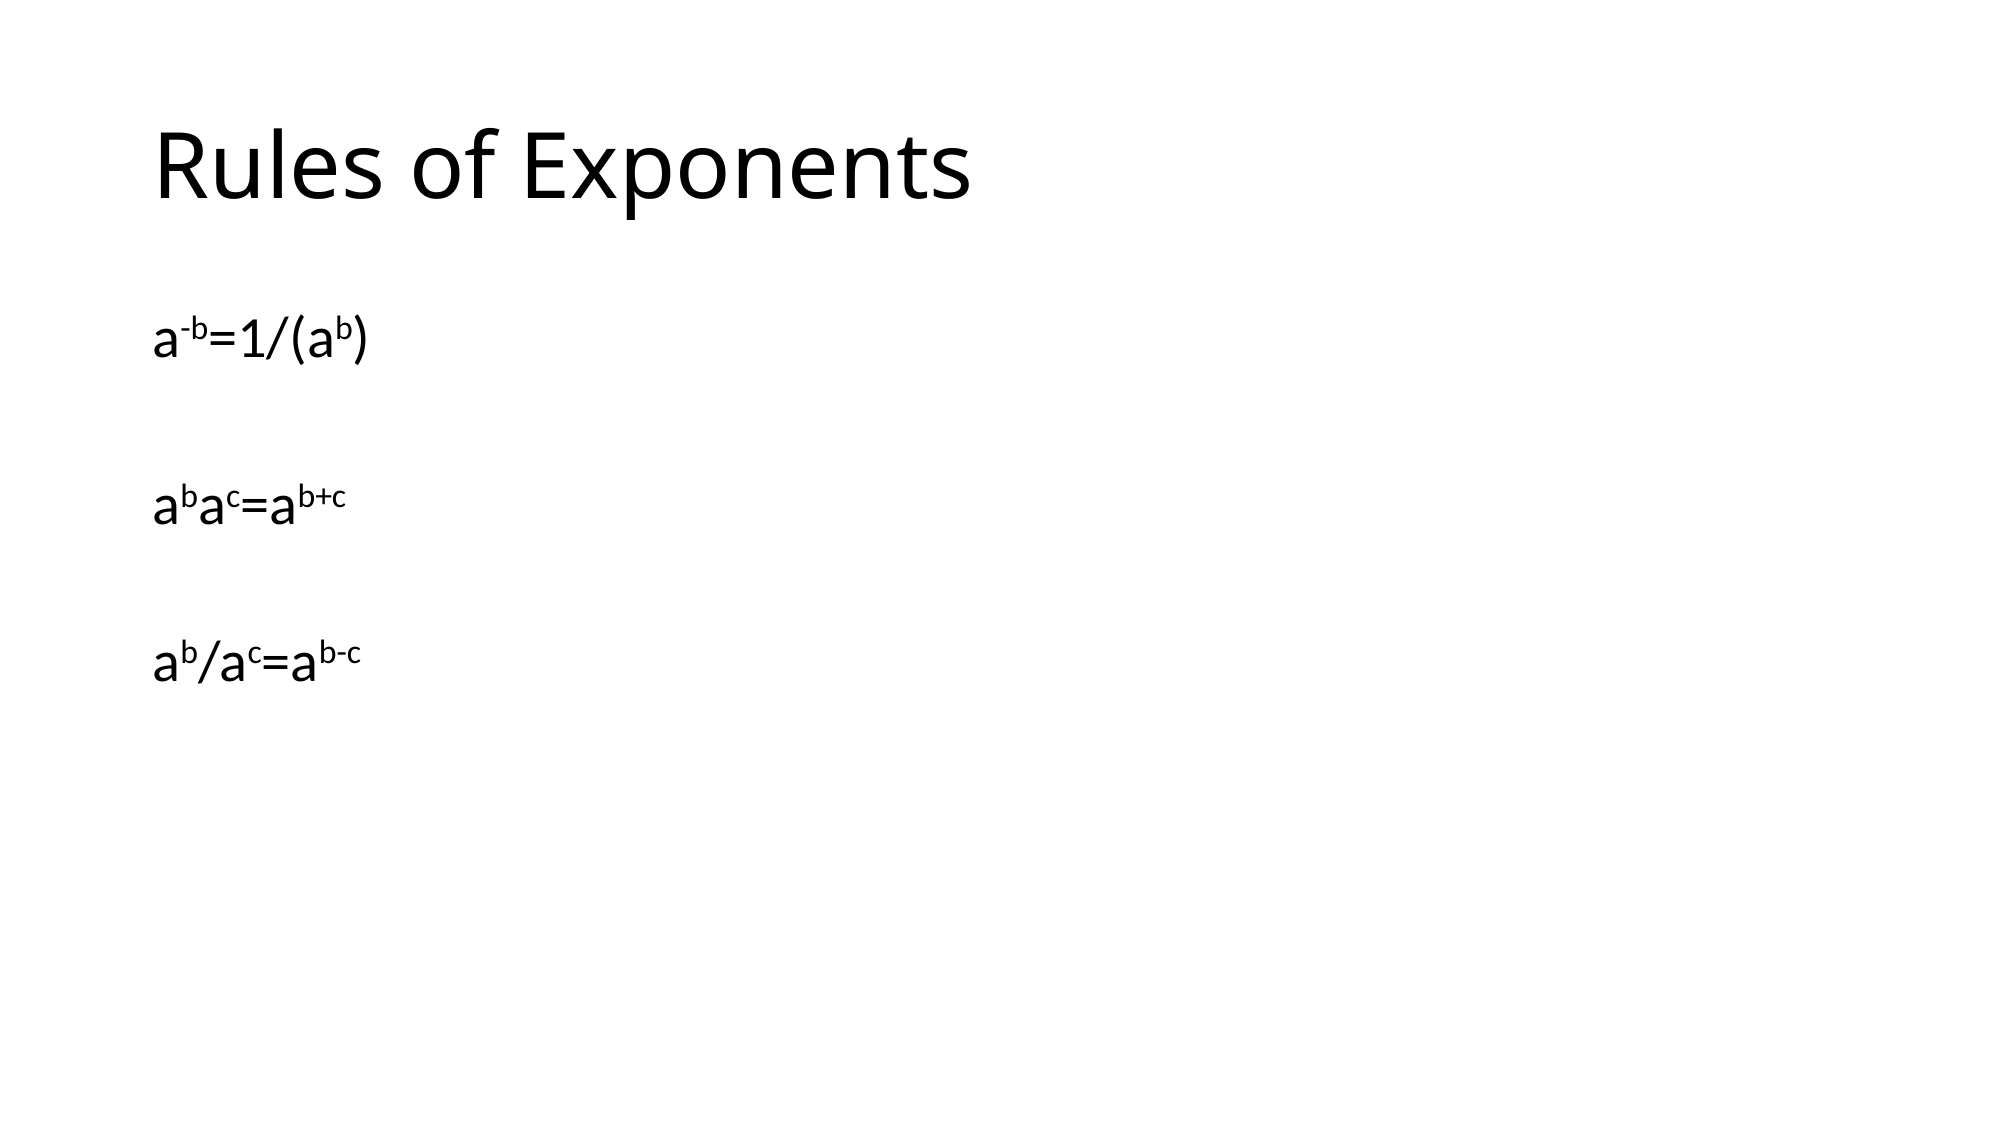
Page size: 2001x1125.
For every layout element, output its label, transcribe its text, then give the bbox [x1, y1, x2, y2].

title Rules of Exponents [137, 59, 1863, 278]
list a-b=1/(ab) abac=ab+c ab/ac=ab-c [137, 299, 1863, 1014]
